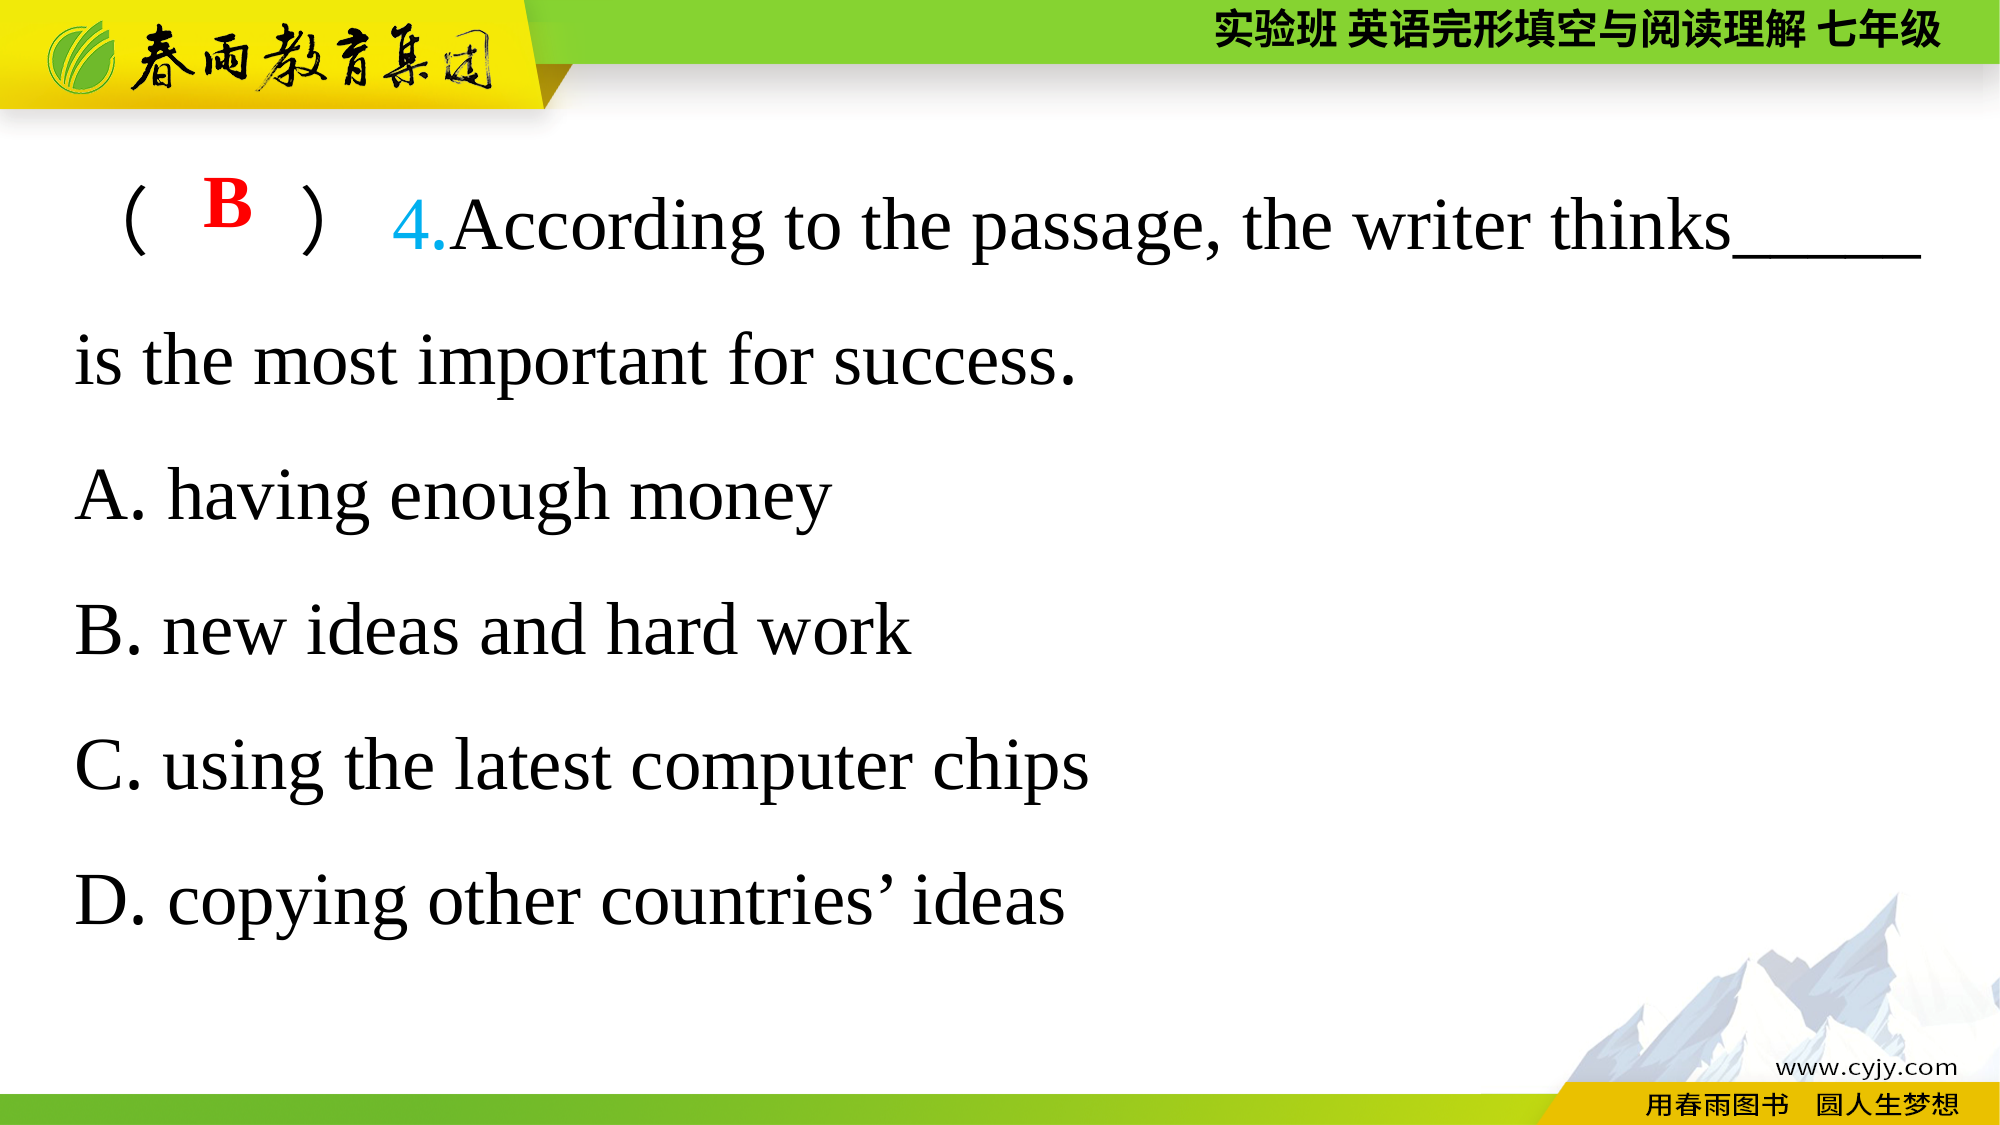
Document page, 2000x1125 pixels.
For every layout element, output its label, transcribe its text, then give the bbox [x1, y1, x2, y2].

list （ ）4.According to the passage, the writer thinks_____ is the most important for success. A. having enough money B. new ideas and hard work C. using the latest computer chips D. copying other countries’ ideas [59, 122, 1944, 956]
picture [0, 0, 2000, 1125]
